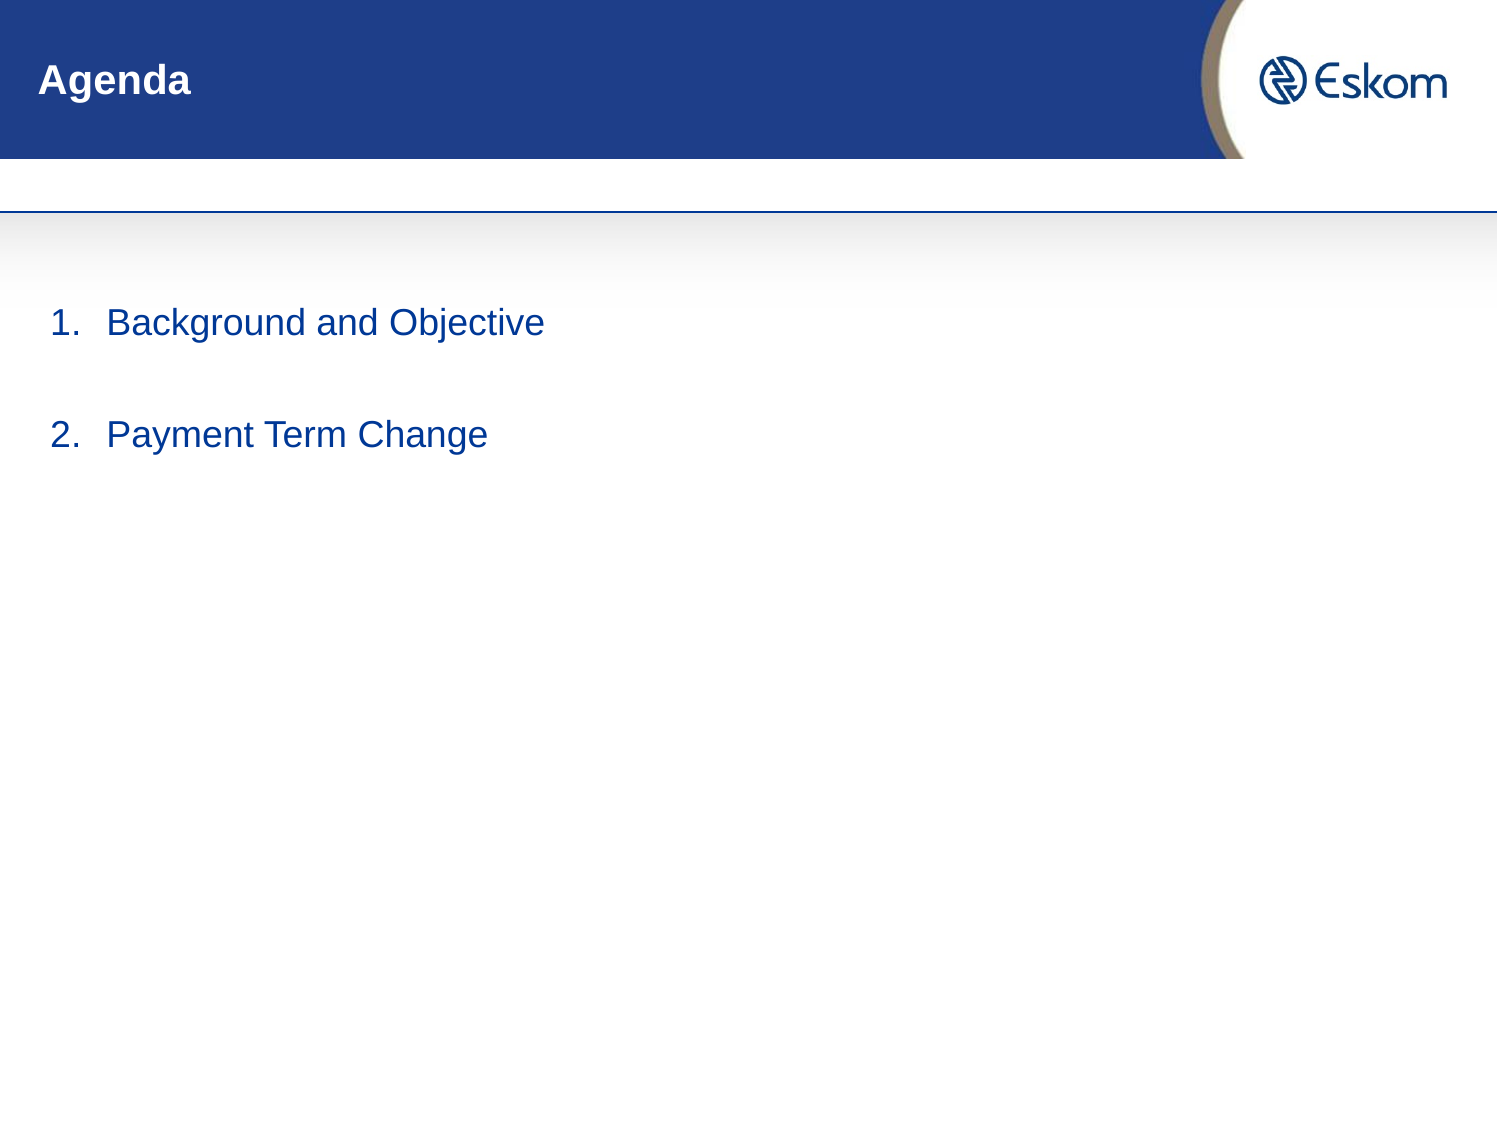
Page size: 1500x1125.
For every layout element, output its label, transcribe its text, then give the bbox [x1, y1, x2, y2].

title Agenda [22, 27, 1142, 137]
text_box Background and Objective Payment Term Change [35, 223, 1476, 463]
picture [1257, 55, 1450, 105]
picture [0, 0, 1246, 159]
